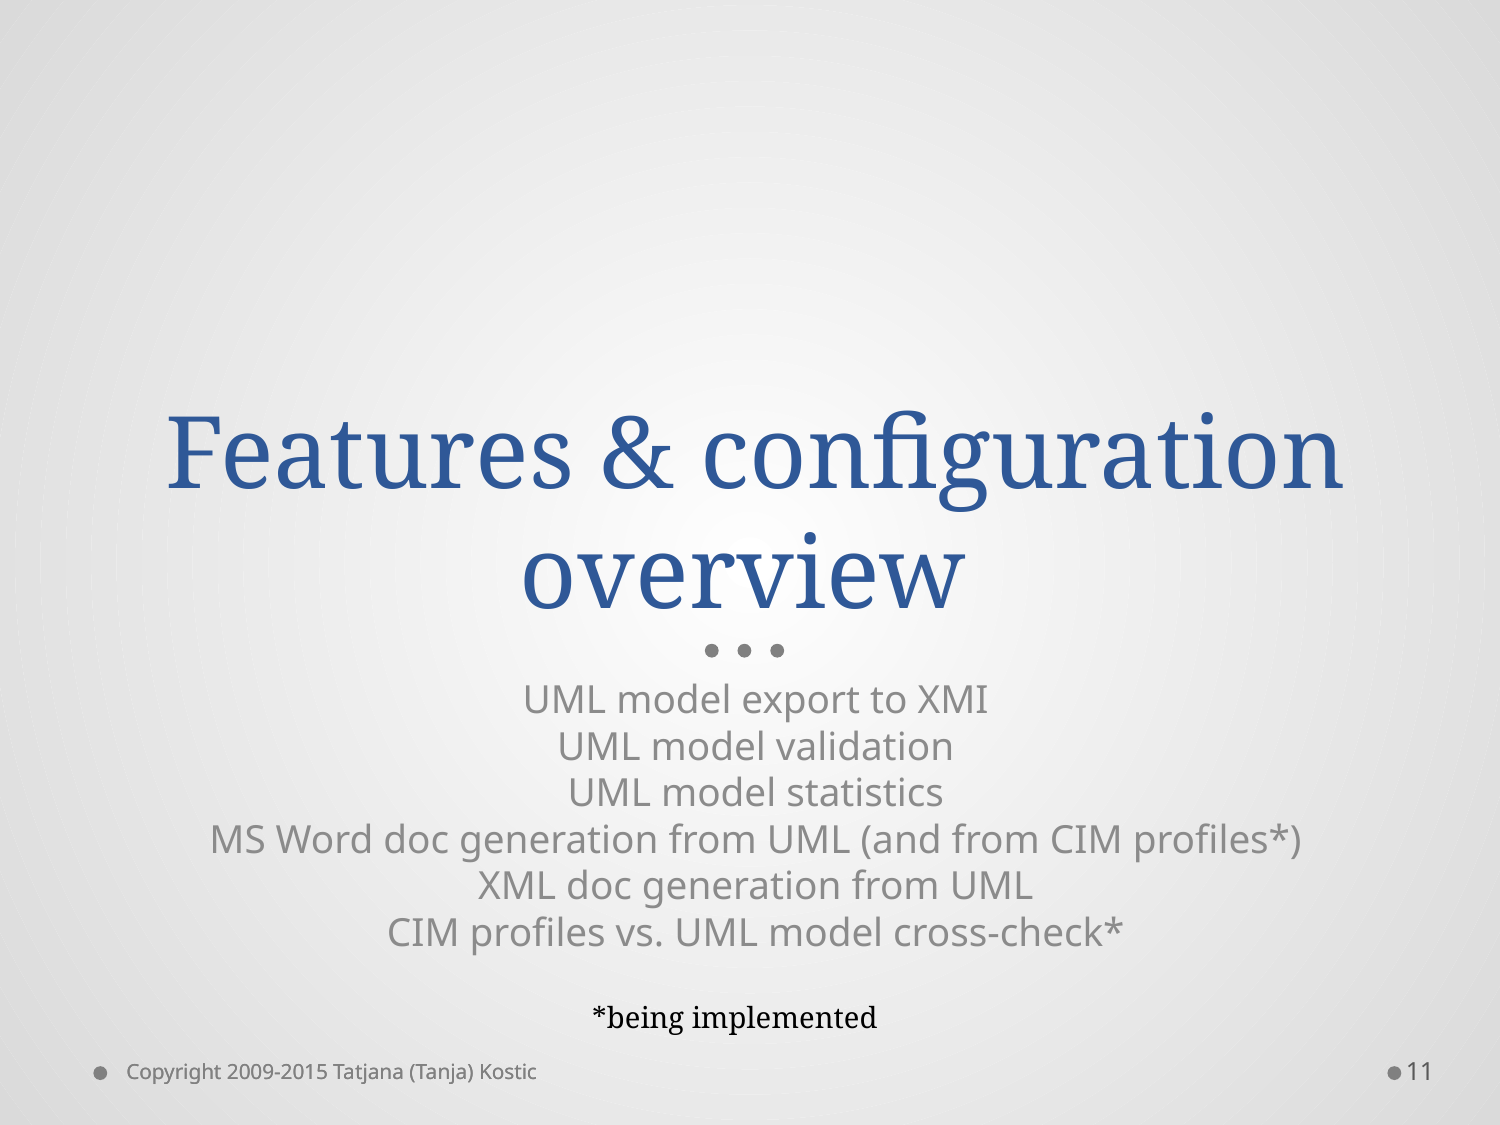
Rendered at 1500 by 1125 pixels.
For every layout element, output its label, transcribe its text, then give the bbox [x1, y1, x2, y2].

text_box *being implemented [577, 992, 893, 1042]
title Features & configuration overview [118, 224, 1394, 636]
slide_number 11 [1401, 1042, 1494, 1103]
list UML model export to XMI UML model validation UML model statistics MS Word doc generation from UML (and from CIM profiles*) XML doc generation from UML CIM profiles vs. UML model cross-check* [118, 667, 1394, 965]
